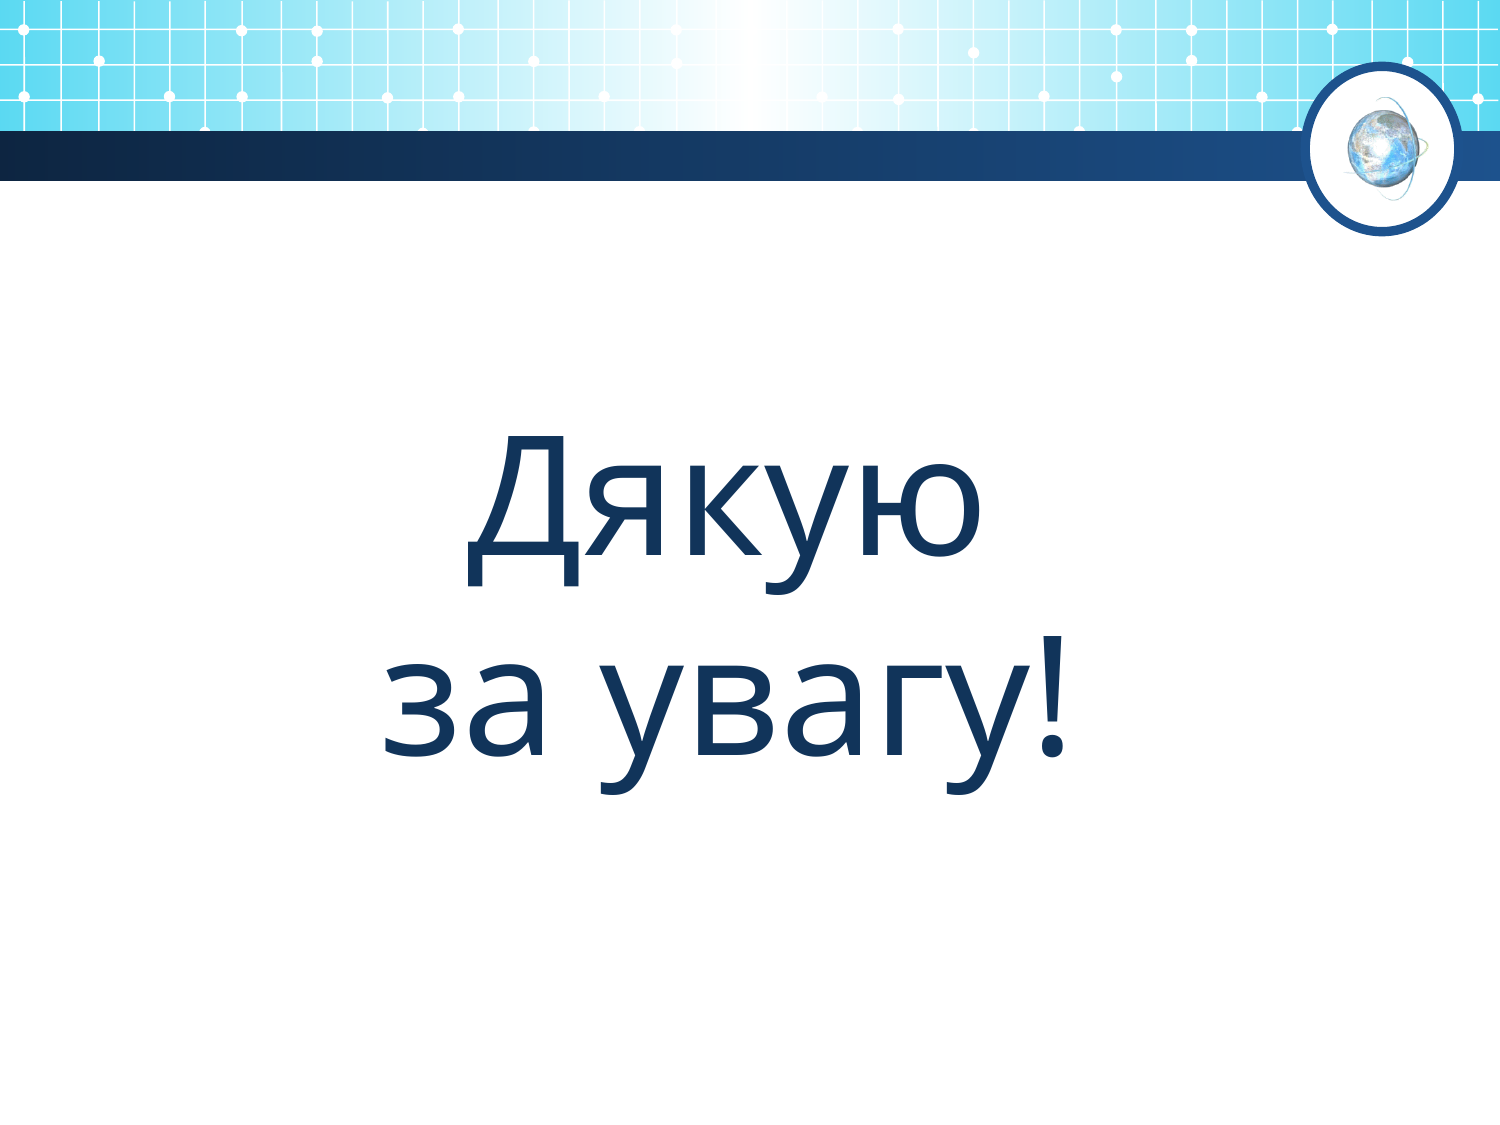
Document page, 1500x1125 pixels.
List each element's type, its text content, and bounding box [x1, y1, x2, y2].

list Дякую за увагу! [75, 201, 1425, 1038]
picture [1310, 72, 1454, 210]
